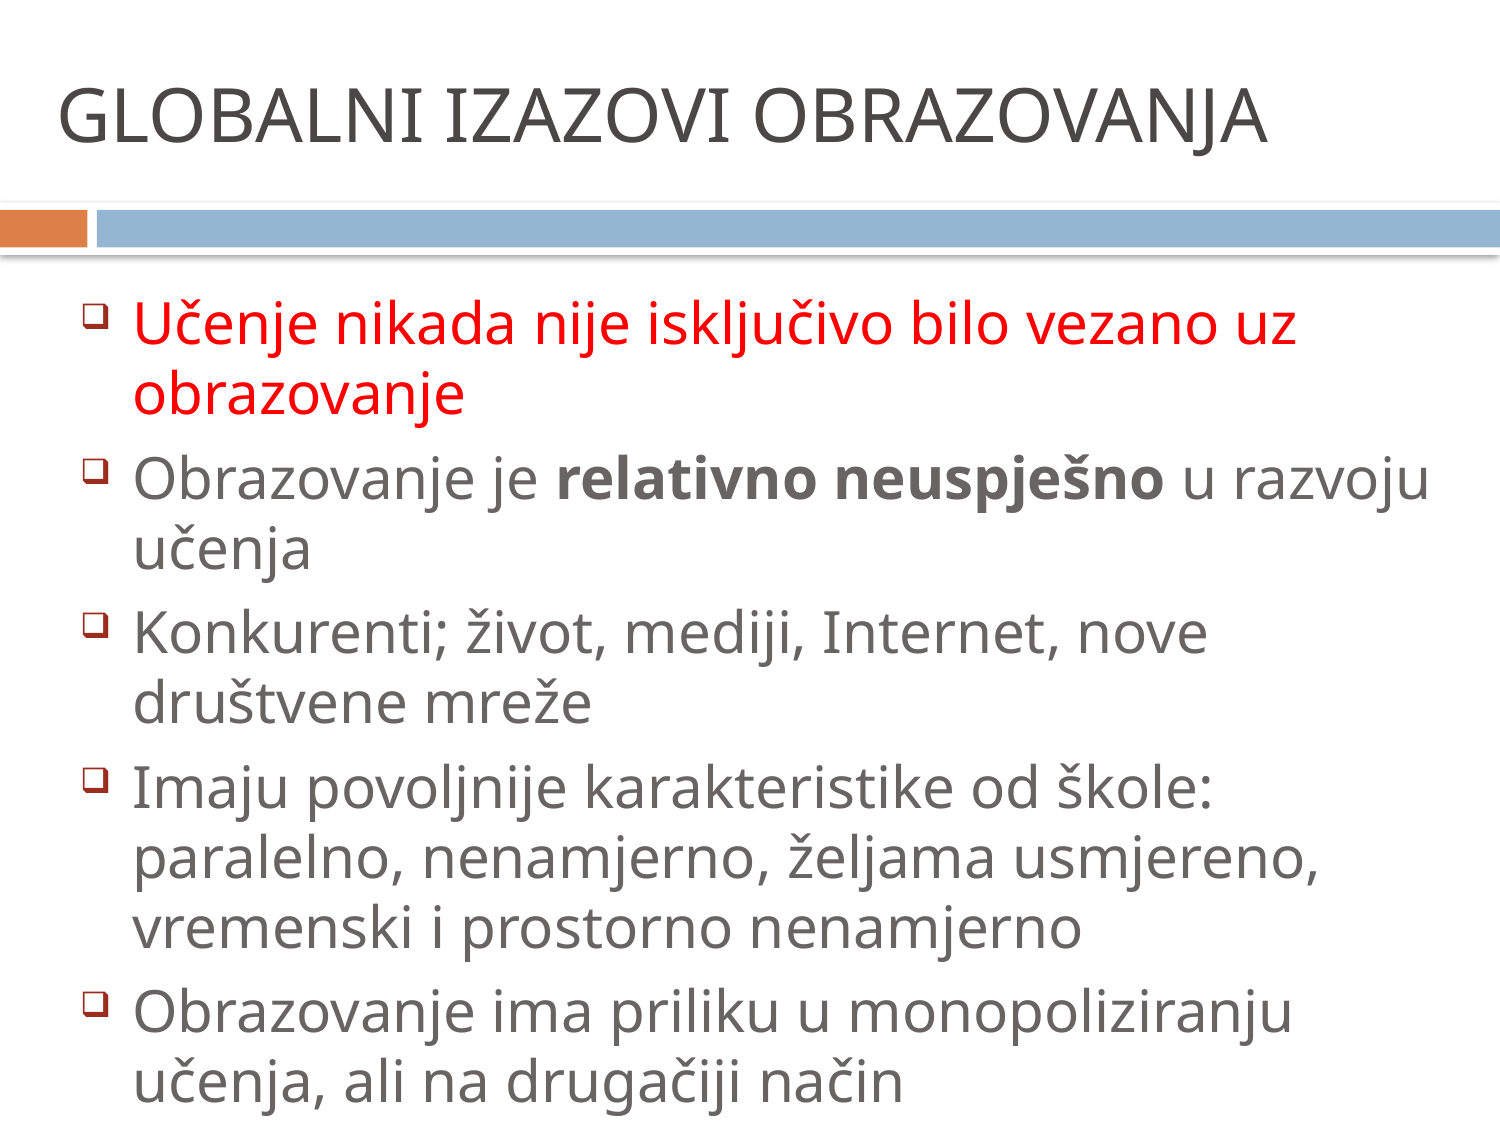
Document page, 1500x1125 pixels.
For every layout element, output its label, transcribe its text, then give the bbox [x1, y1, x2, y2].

title GLOBALNI IZAZOVI OBRAZOVANJA [41, 30, 1472, 194]
list Učenje nikada nije isključivo bilo vezano uz obrazovanje Obrazovanje je relativno neuspješno u razvoju učenja Konkurenti; život, mediji, Internet, nove društvene mreže Imaju povoljnije karakteristike od škole: paralelno, nenamjerno, željama usmjereno, vremenski i prostorno nenamjerno Obrazovanje ima priliku u monopoliziranju učenja, ali na drugačiji način POTREBNA JE PROMJENA [64, 278, 1459, 1083]
